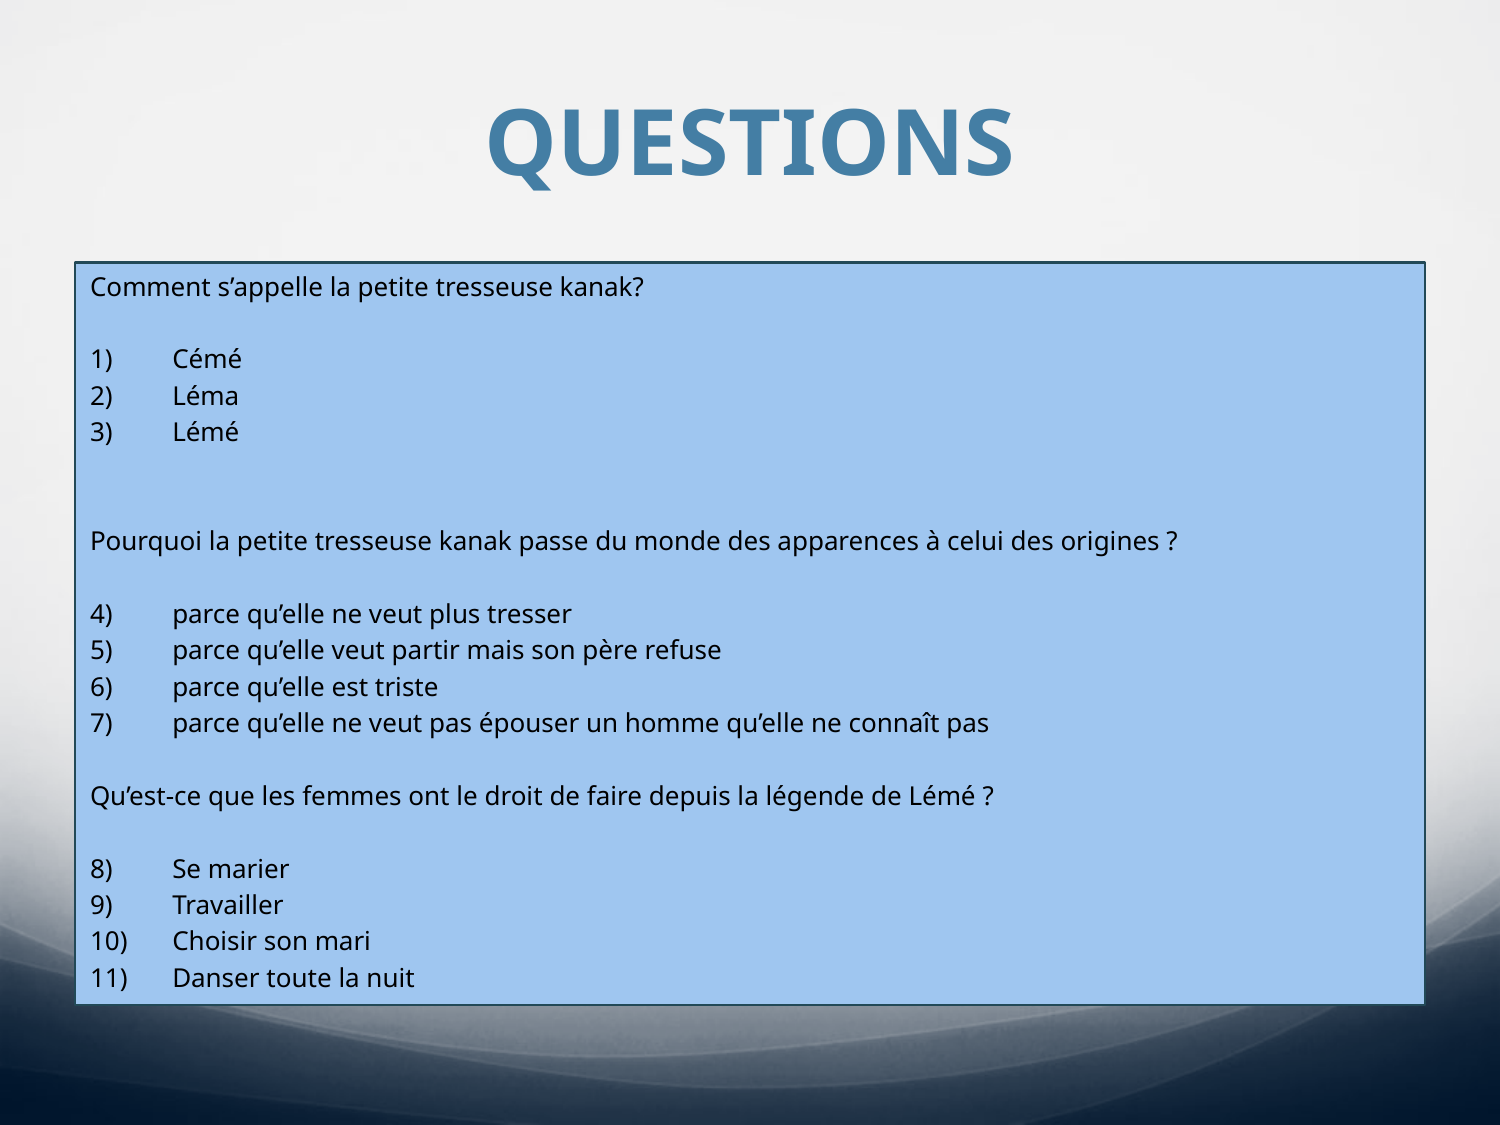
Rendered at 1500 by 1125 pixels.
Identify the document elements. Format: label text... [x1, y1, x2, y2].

title Questions [75, 45, 1425, 233]
list Comment s’appelle la petite tresseuse kanak? Cémé Léma Lémé Pourquoi la petite tresseuse kanak passe du monde des apparences à celui des origines ? parce qu’elle ne veut plus tresser parce qu’elle veut partir mais son père refuse parce qu’elle est triste parce qu’elle ne veut pas épouser un homme qu’elle ne connaît pas Qu’est-ce que les femmes ont le droit de faire depuis la légende de Lémé ? Se marier Travailler Choisir son mari Danser toute la nuit [74, 261, 1426, 1006]
